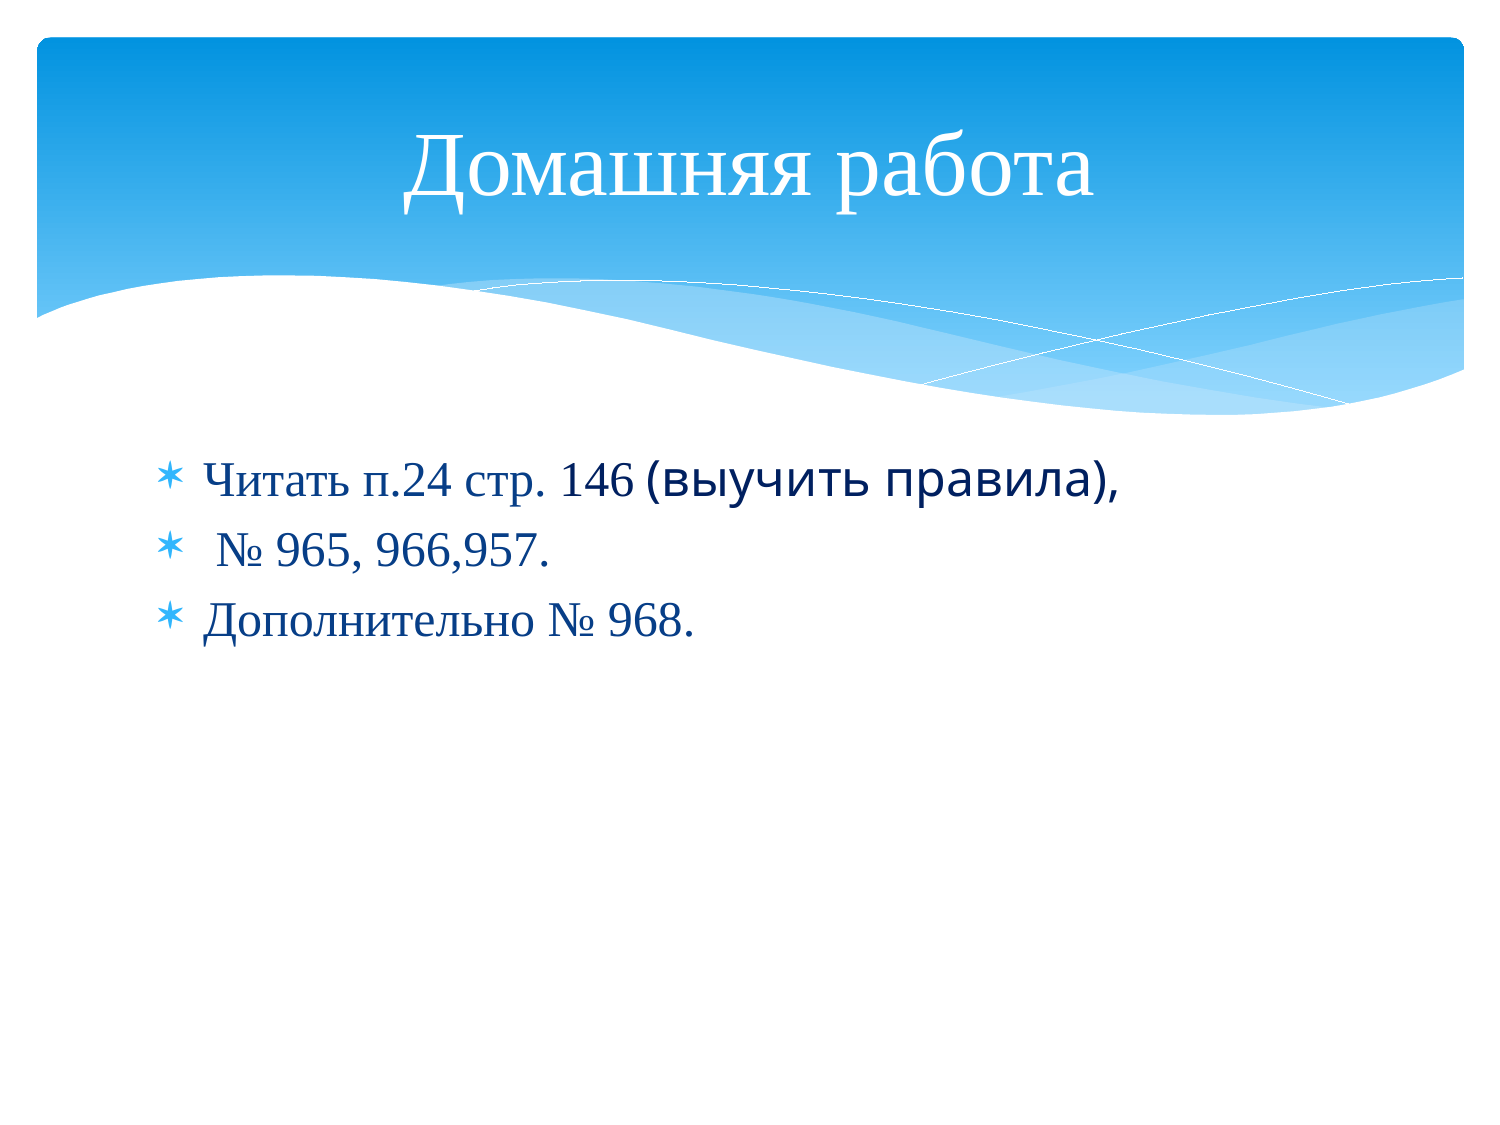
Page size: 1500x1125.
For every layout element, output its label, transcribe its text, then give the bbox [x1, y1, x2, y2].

list Читать п.24 стр. 146 (выучить правила), № 965, 966,957. Дополнительно № 968. [143, 438, 1359, 1005]
title Домашняя работа [75, 55, 1425, 261]
